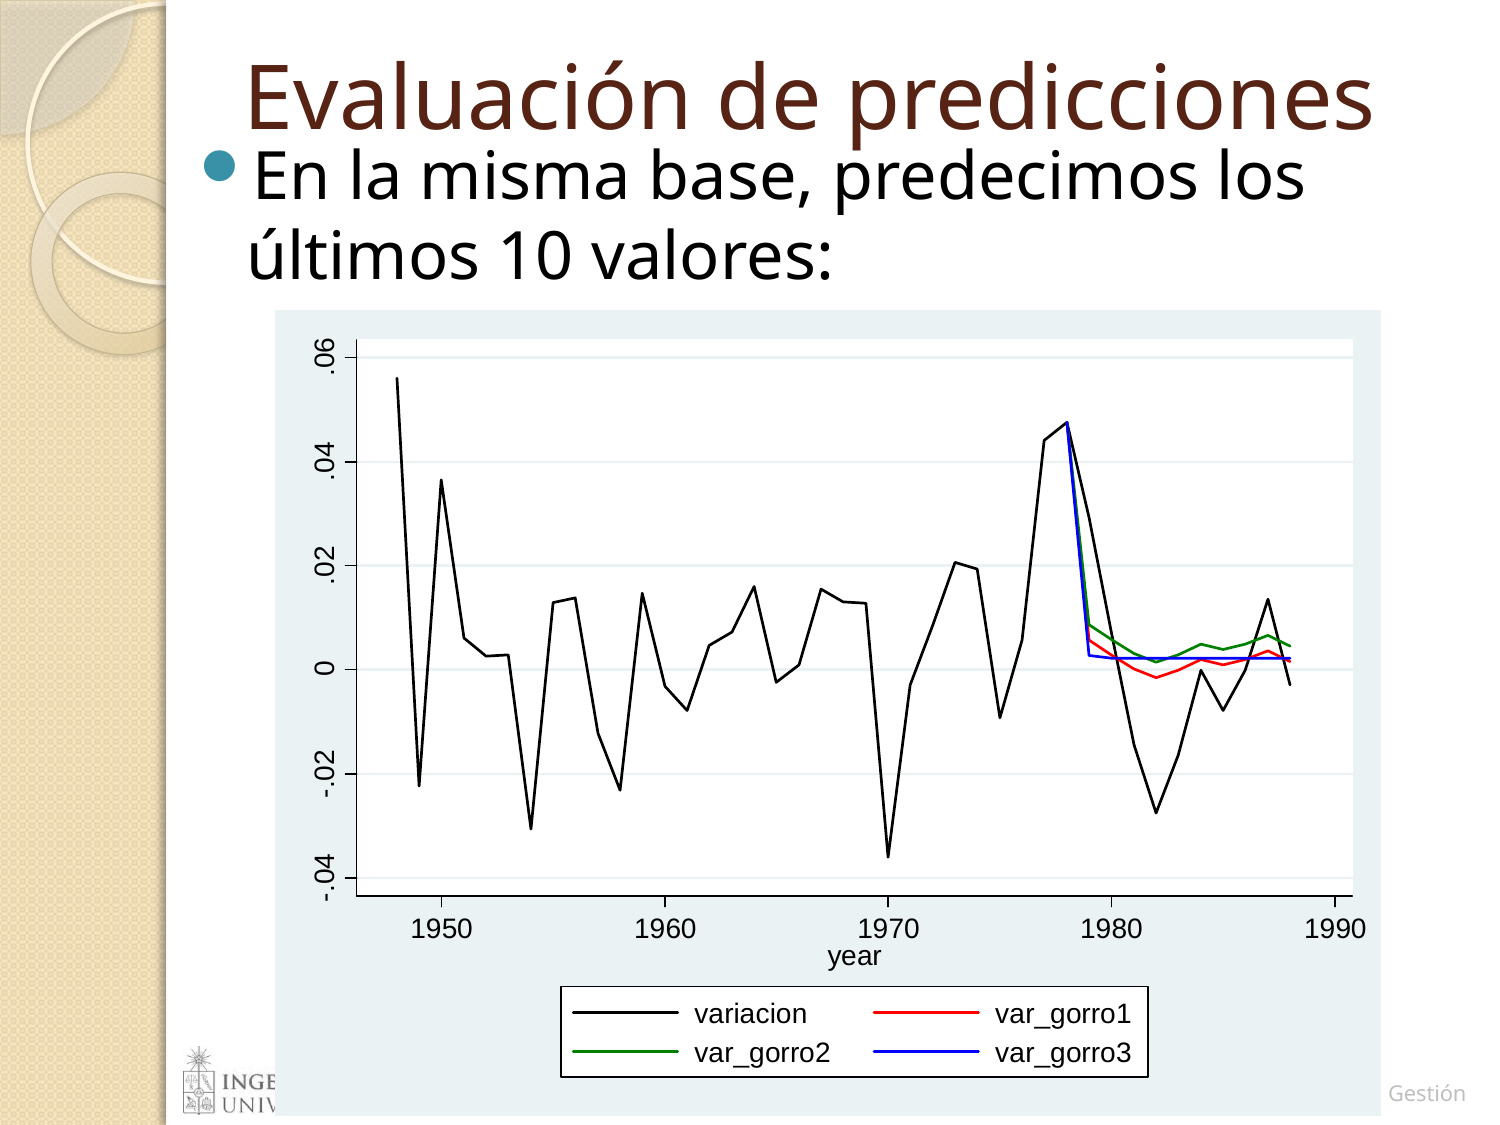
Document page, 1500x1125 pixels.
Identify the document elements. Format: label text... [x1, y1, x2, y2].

picture [183, 301, 1391, 1125]
title Evaluación de predicciones [229, 0, 1460, 125]
list En la misma base, predecimos los últimos 10 valores: [171, 125, 1500, 913]
